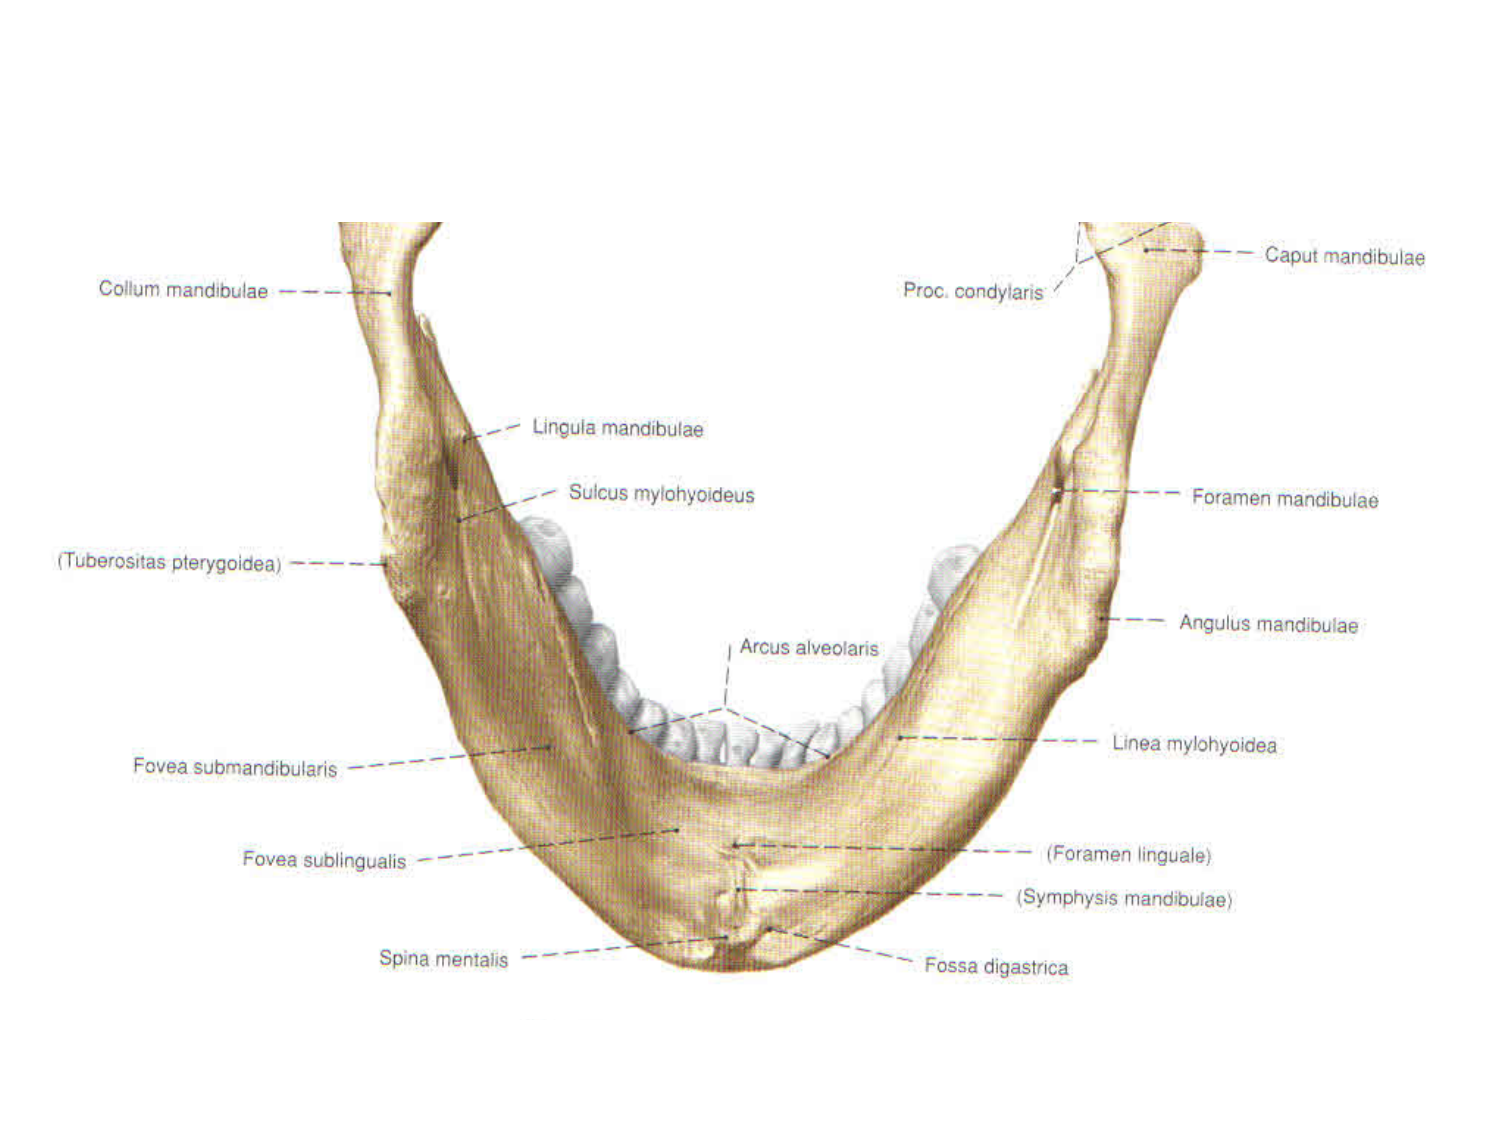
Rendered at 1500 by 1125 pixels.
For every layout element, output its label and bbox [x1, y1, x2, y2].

picture [34, 222, 1466, 1020]
